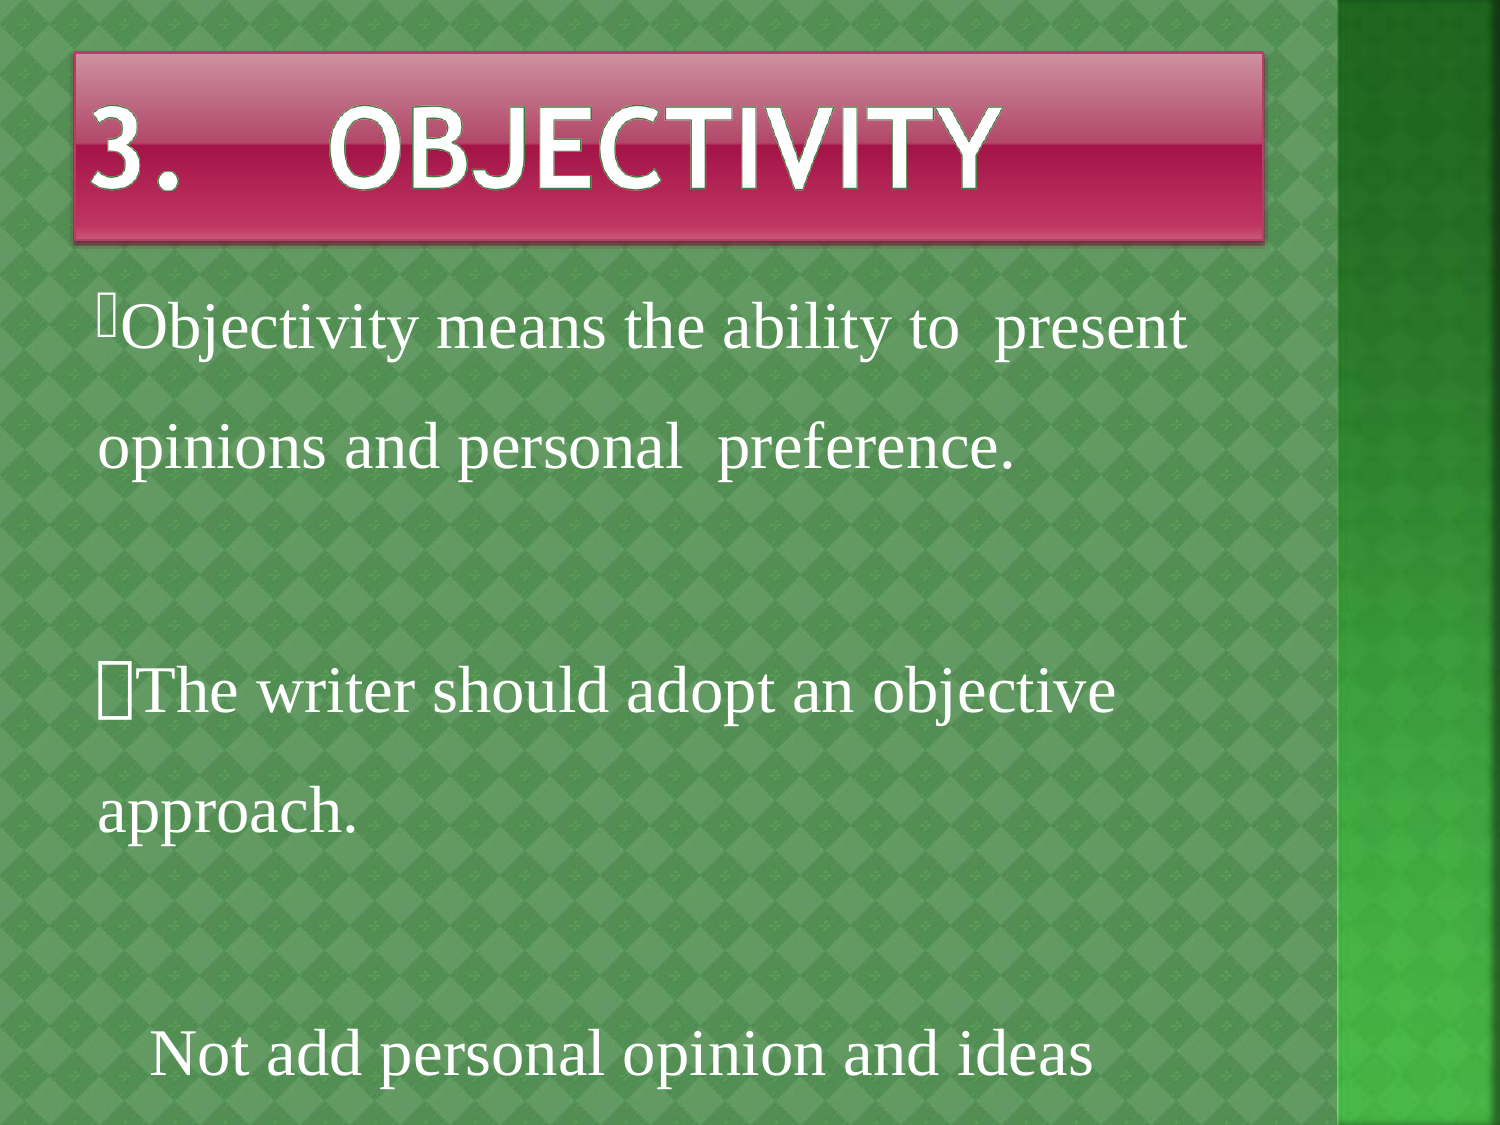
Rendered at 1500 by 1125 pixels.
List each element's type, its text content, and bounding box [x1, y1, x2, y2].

text_box Objectivity means the ability to present opinions and personal preference. The writer should adopt an objective approach. Not add personal opinion and ideas [95, 239, 1412, 1090]
picture [0, 0, 1500, 1125]
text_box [66, 48, 1271, 253]
